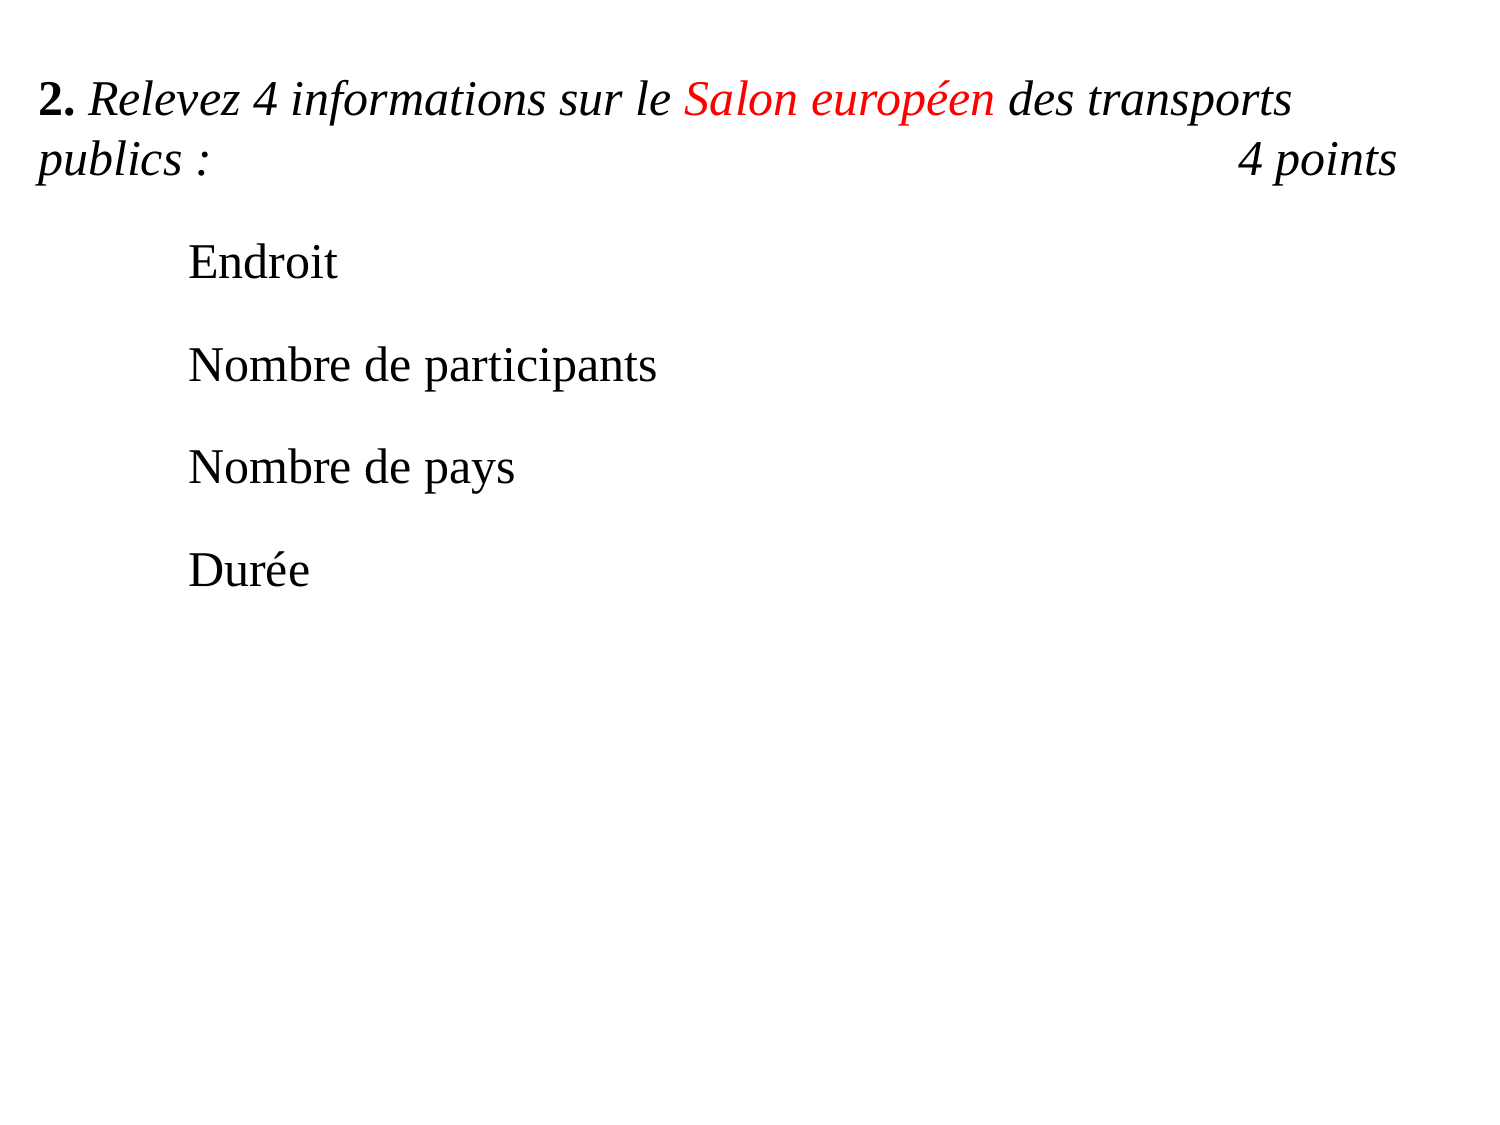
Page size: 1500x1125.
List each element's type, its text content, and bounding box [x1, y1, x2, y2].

text_box 2. Relevez 4 informations sur le Salon européen des transports publics : 4 points Endroit Nombre de participants Nombre de pays Durée [23, 58, 1465, 604]
